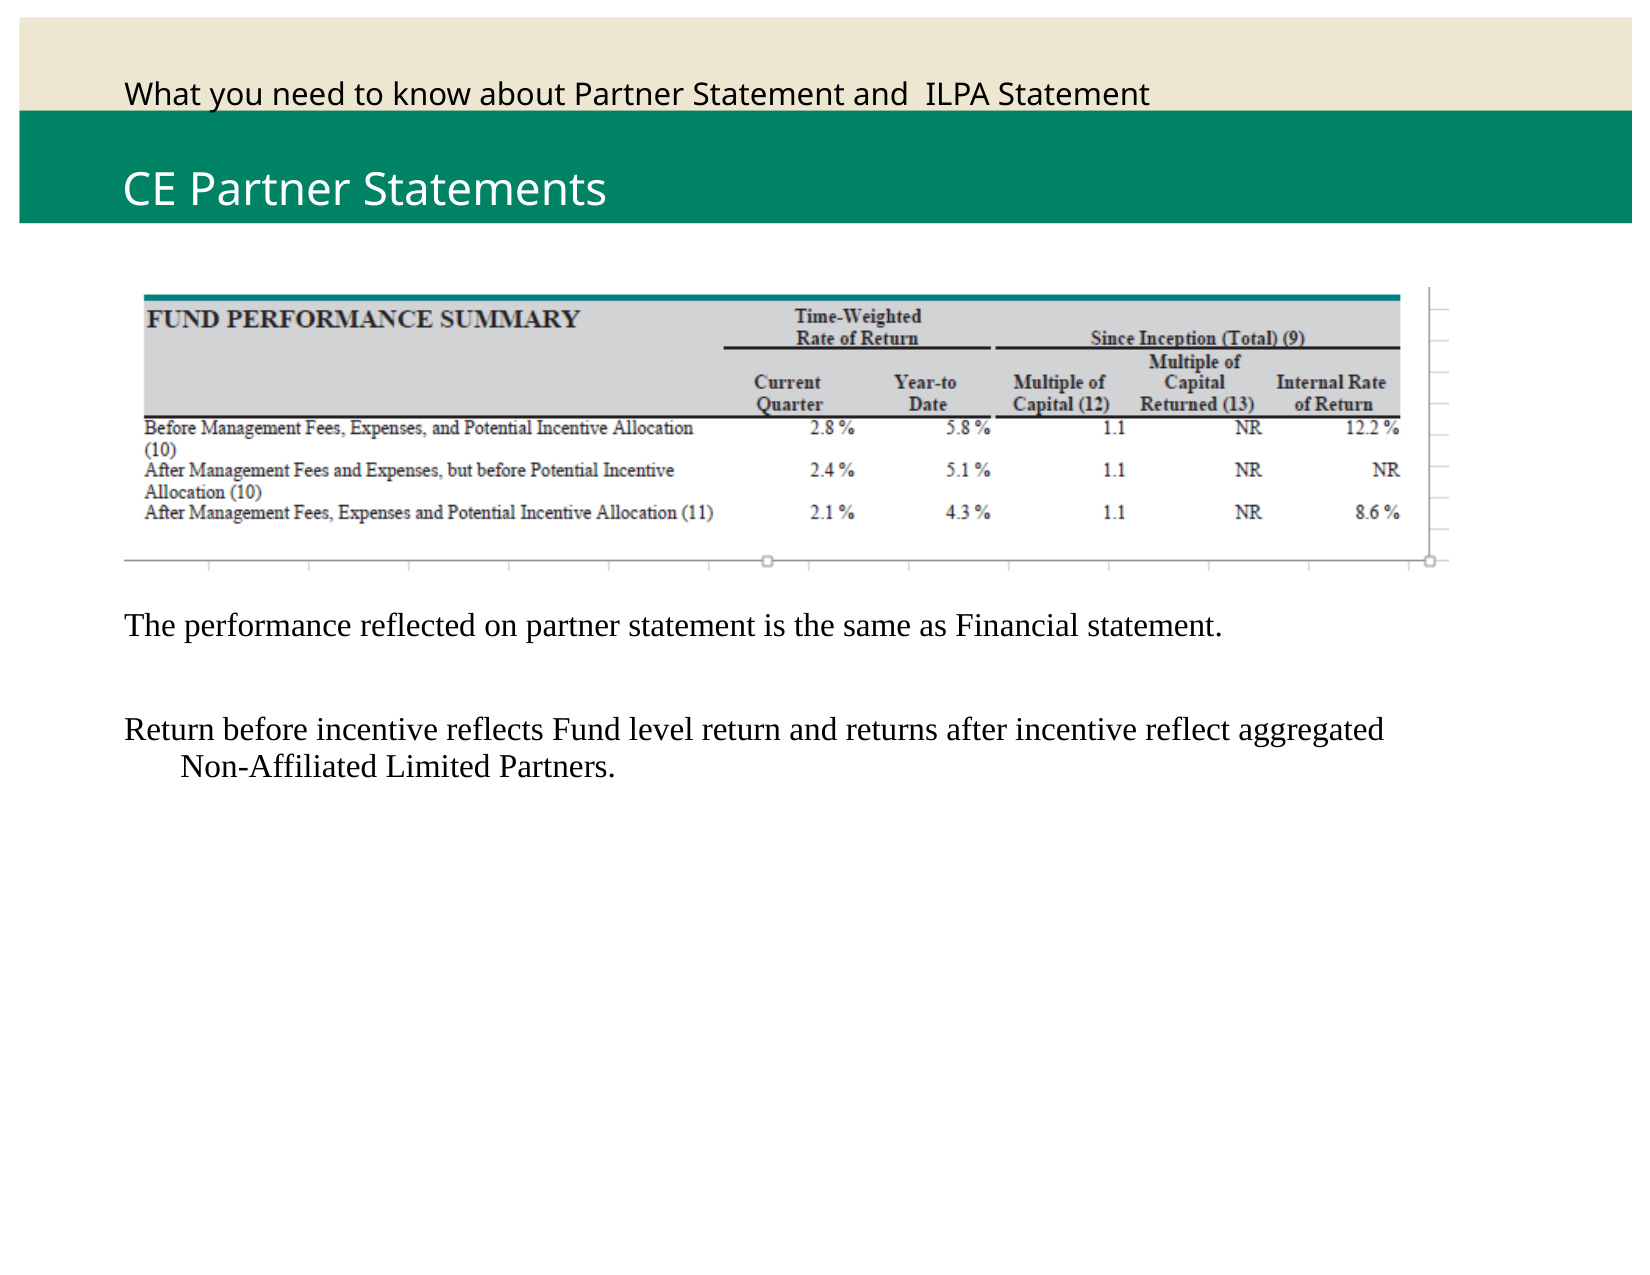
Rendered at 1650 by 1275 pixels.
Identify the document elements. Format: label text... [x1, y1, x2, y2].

picture [123, 287, 1450, 571]
list The performance reflected on partner statement is the same as Financial statement. Return before incentive reflects Fund level return and returns after incentive reflect aggregated Non-Affiliated Limited Partners. [123, 605, 1401, 1026]
title CE Partner Statements [105, 142, 1591, 231]
